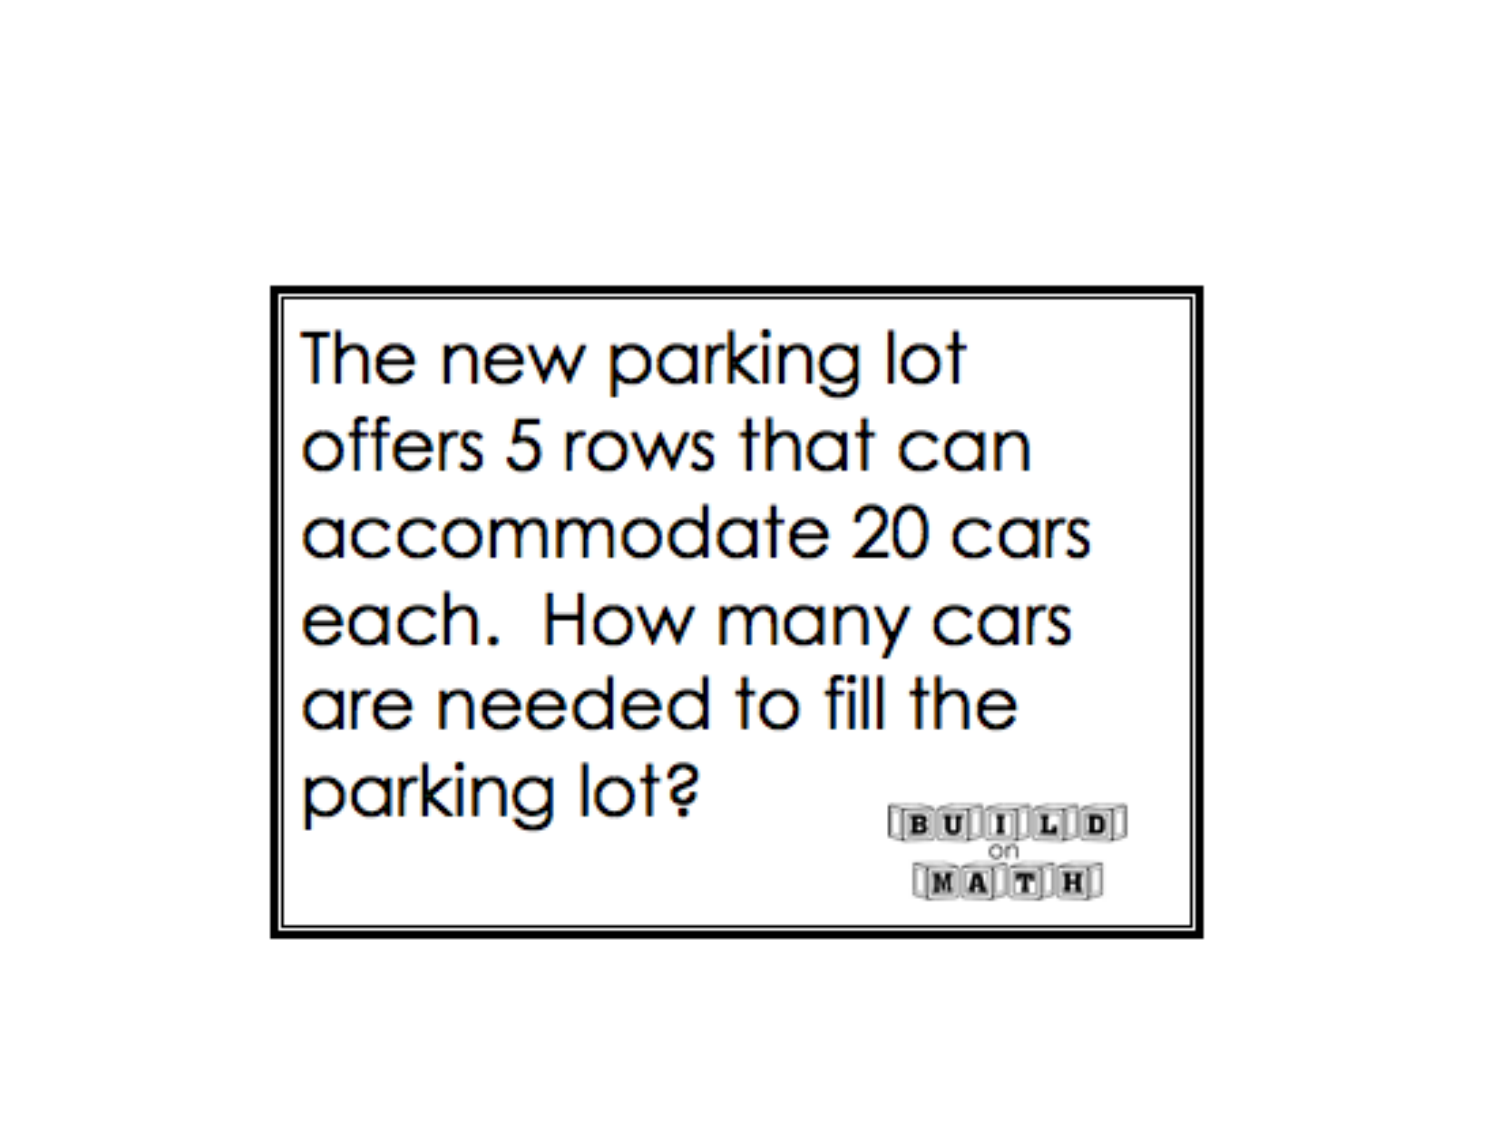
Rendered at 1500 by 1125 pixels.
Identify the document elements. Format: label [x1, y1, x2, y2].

list [74, 262, 1426, 1006]
